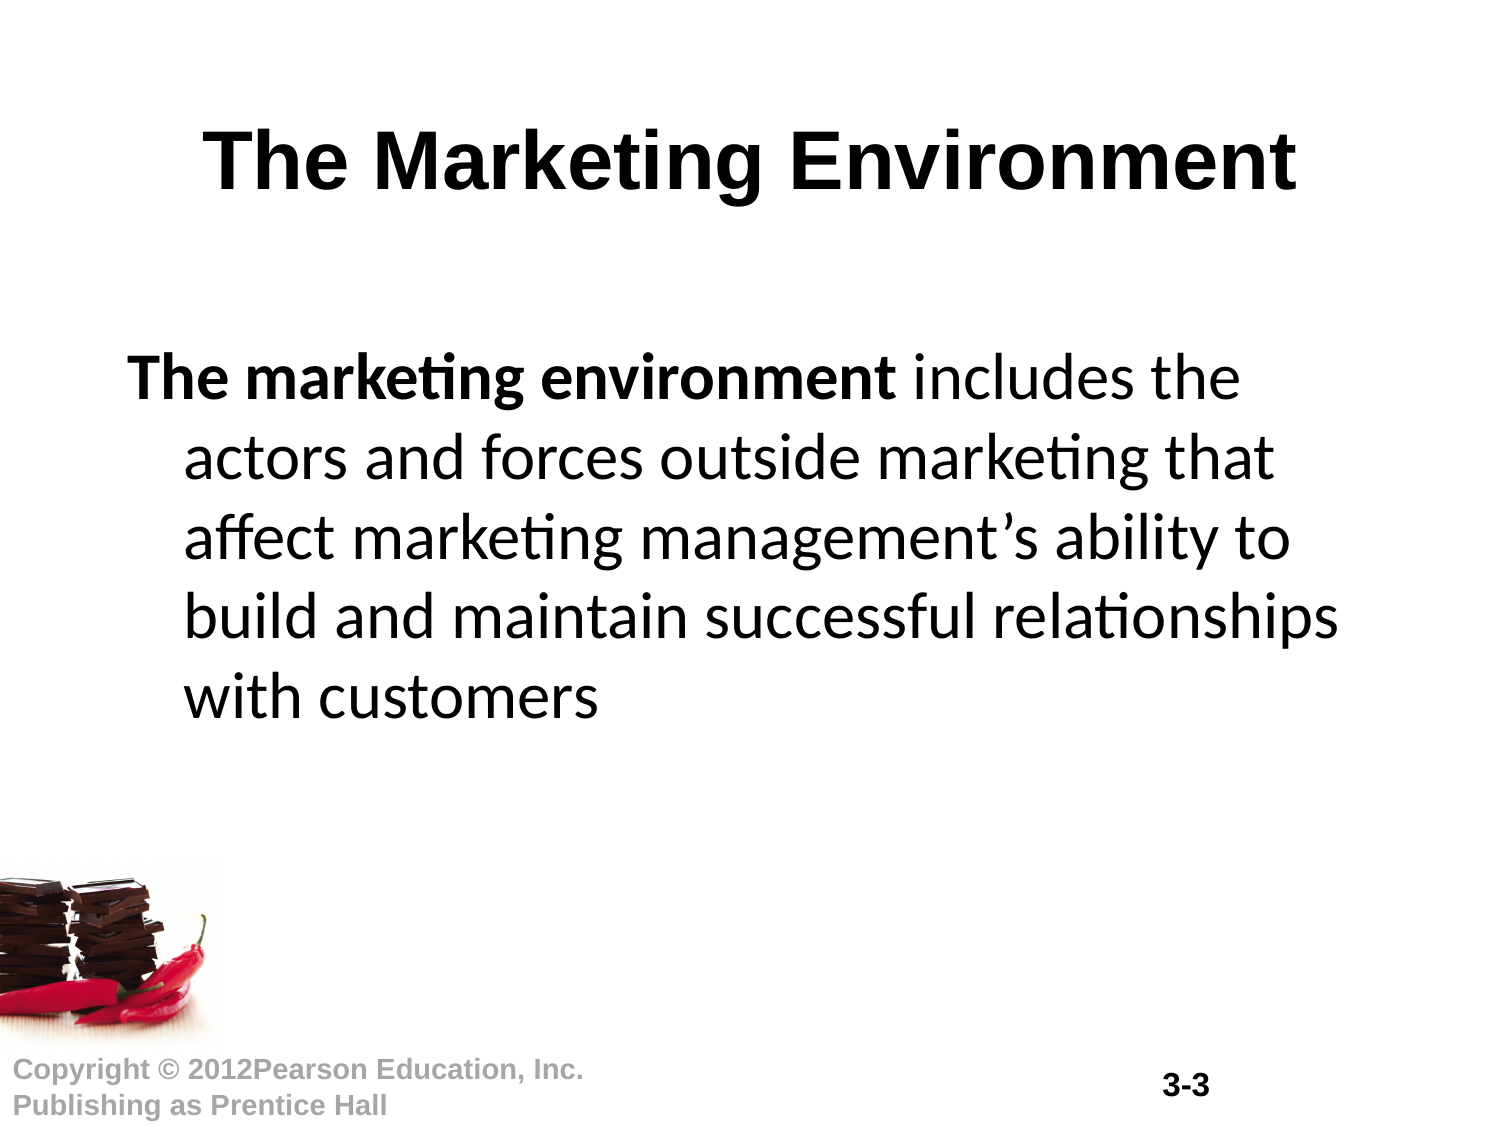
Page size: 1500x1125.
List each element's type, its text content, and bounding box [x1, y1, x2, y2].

picture [0, 862, 225, 1050]
title The Marketing Environment [112, 37, 1388, 226]
list The marketing environment includes the actors and forces outside marketing that affect marketing management’s ability to build and maintain successful relationships with customers [112, 324, 1388, 1001]
